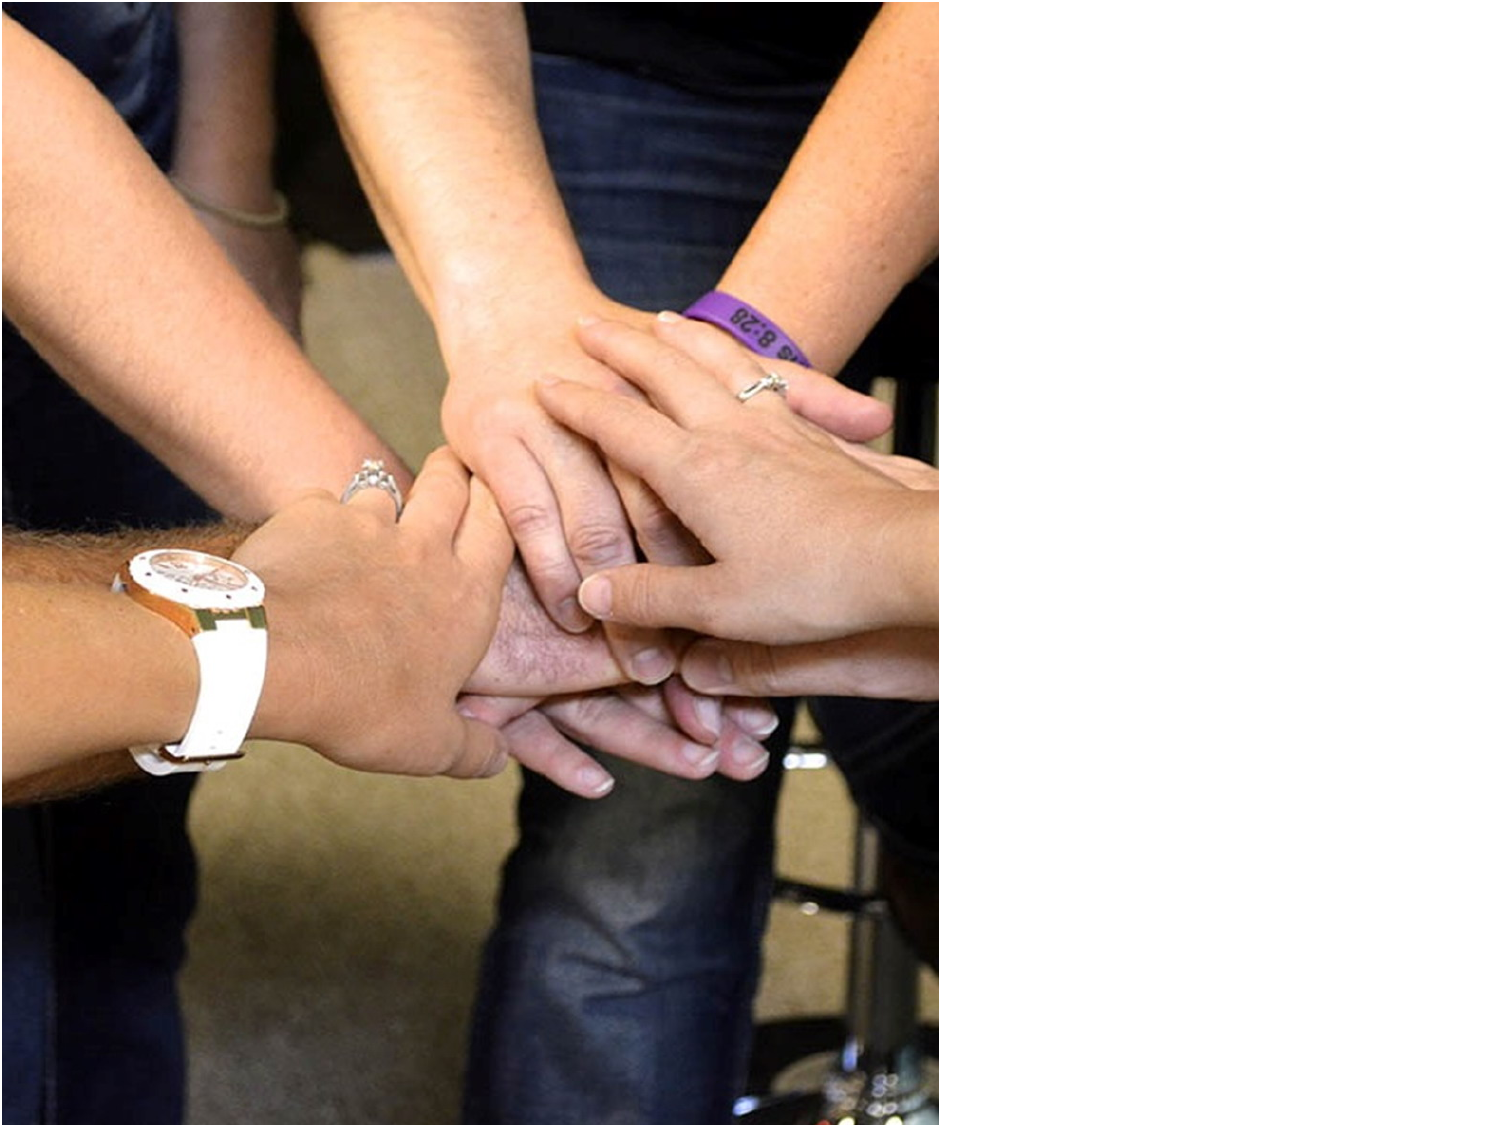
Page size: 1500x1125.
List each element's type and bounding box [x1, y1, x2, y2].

picture [1, 2, 939, 1125]
